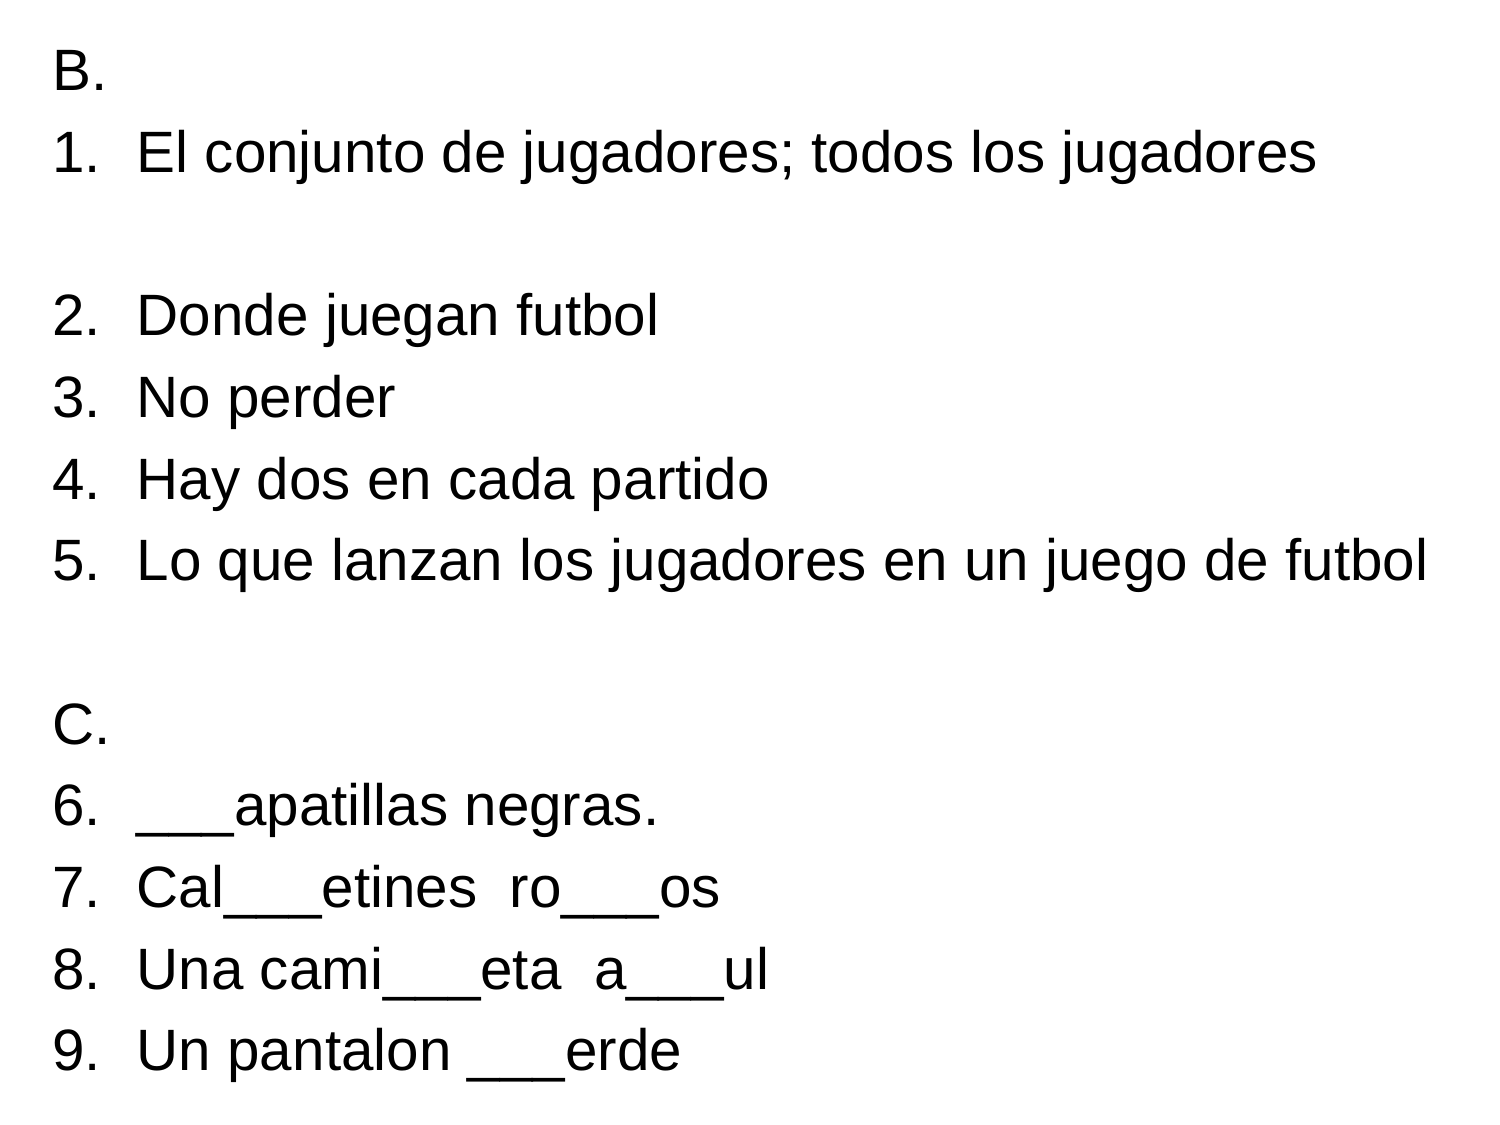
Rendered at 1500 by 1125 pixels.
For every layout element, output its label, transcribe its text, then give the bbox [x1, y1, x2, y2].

list B. El conjunto de jugadores; todos los jugadores Donde juegan futbol No perder Hay dos en cada partido Lo que lanzan los jugadores en un juego de futbol C. ___apatillas negras. Cal___etines ro___os Una cami___eta a___ul Un pantalon ___erde [37, 24, 1475, 1088]
text_box [387, 941, 800, 1037]
text_box [237, 849, 650, 945]
